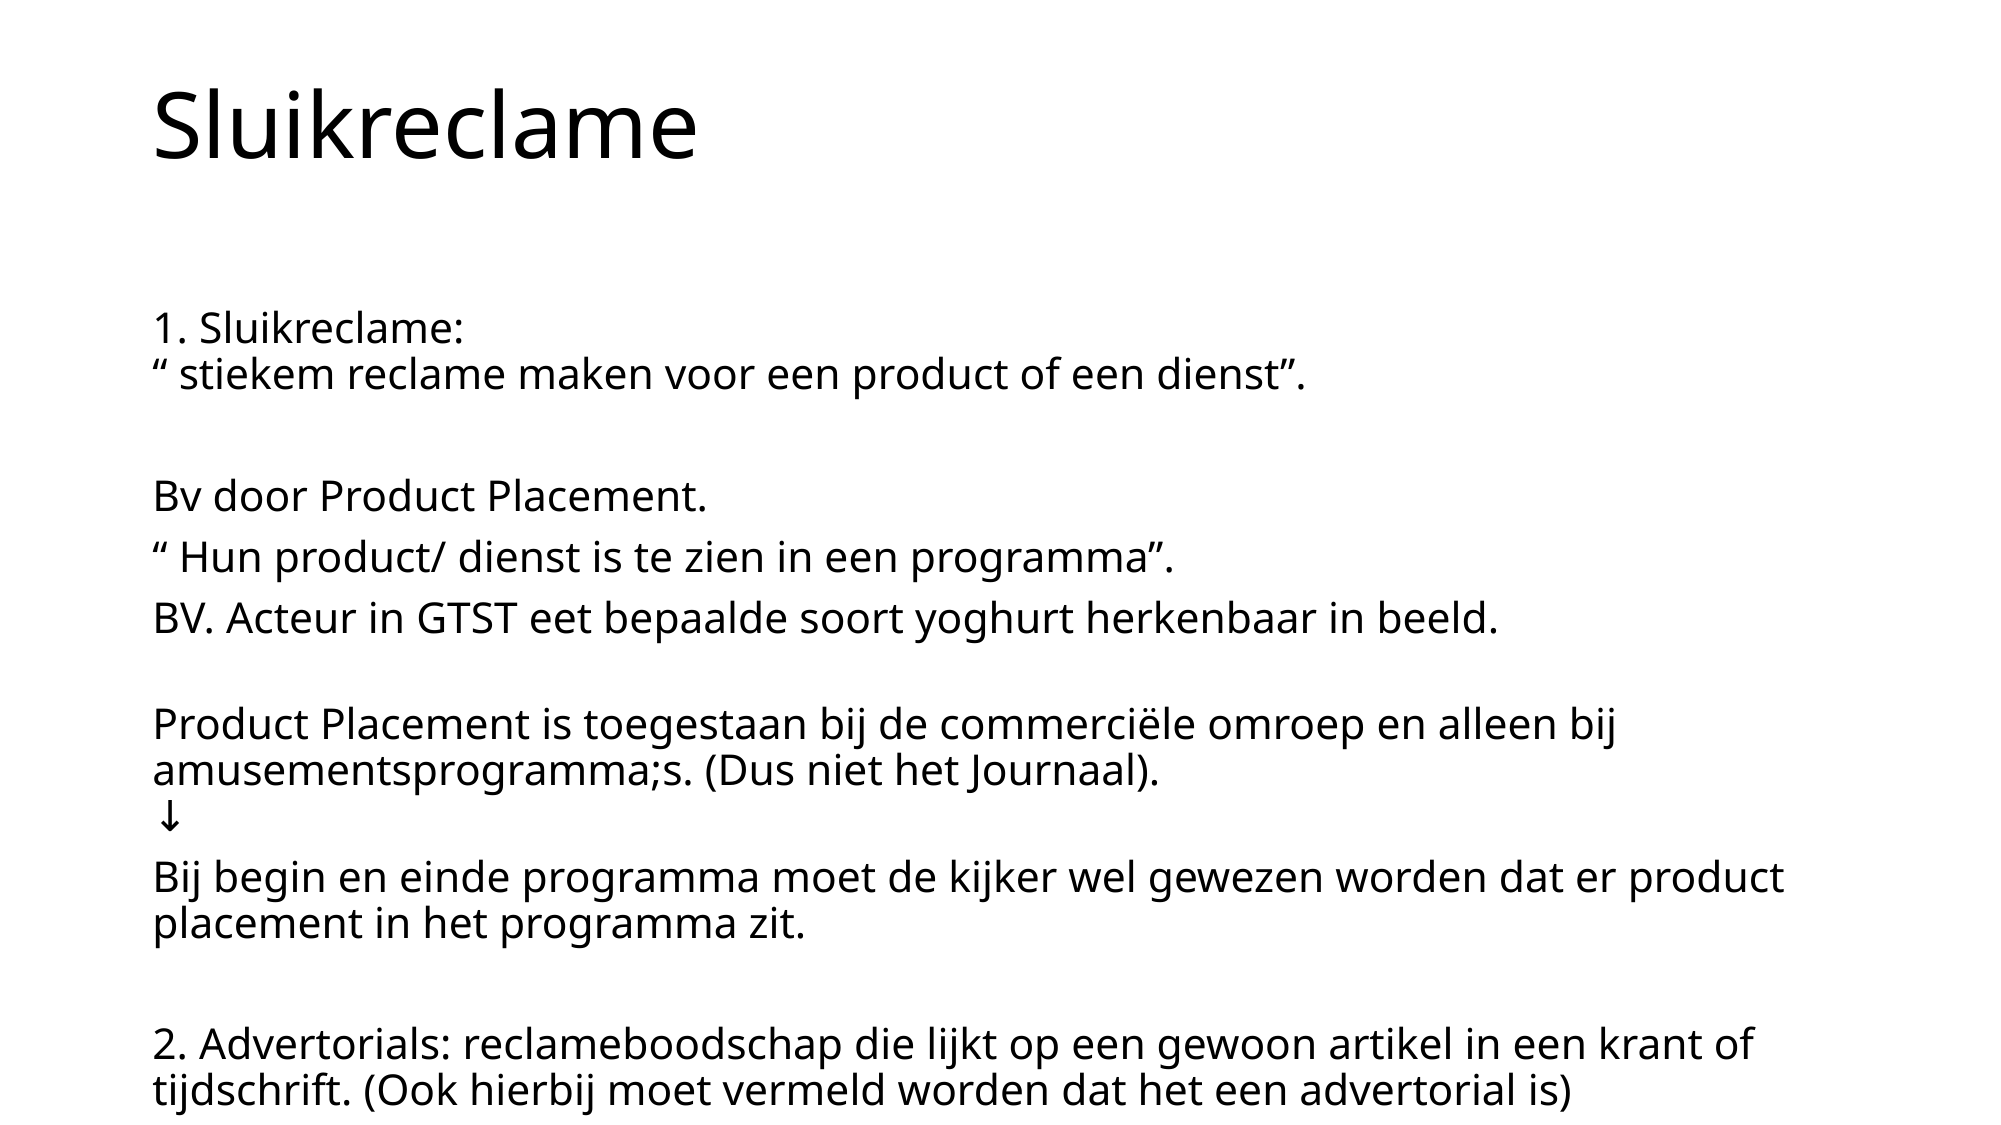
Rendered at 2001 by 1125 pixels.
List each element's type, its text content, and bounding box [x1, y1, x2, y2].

list 1. Sluikreclame: “ stiekem reclame maken voor een product of een dienst”. Bv door Product Placement. “ Hun product/ dienst is te zien in een programma”. BV. Acteur in GTST eet bepaalde soort yoghurt herkenbaar in beeld. Product Placement is toegestaan bij de commerciële omroep en alleen bij amusementsprogramma;s. (Dus niet het Journaal). ↓ Bij begin en einde programma moet de kijker wel gewezen worden dat er product placement in het programma zit. 2. Advertorials: reclameboodschap die lijkt op een gewoon artikel in een krant of tijdschrift. (Ook hierbij moet vermeld worden dat het een advertorial is) [137, 299, 1863, 1125]
title Sluikreclame [137, 59, 1863, 198]
